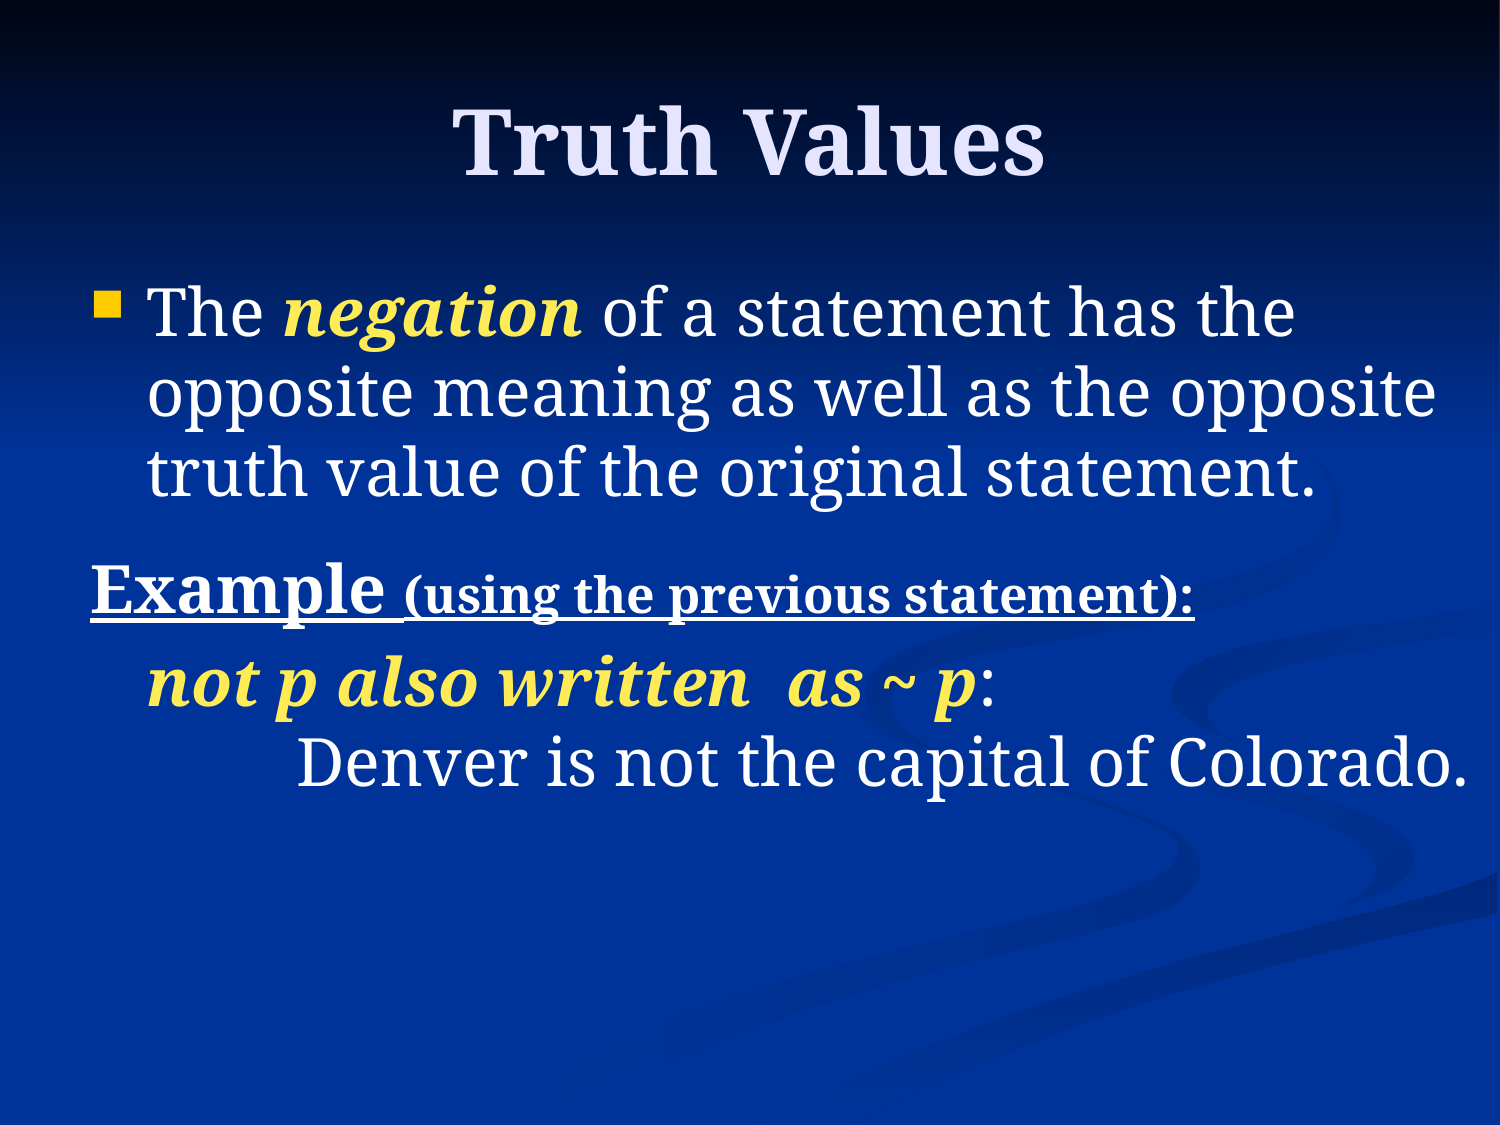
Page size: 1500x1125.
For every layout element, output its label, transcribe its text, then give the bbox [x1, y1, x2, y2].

list The negation of a statement has the opposite meaning as well as the opposite truth value of the original statement. Example (using the previous statement): not p also written as ~ p: Denver is not the capital of Colorado. [74, 262, 1500, 1006]
title Truth Values [74, 44, 1426, 233]
